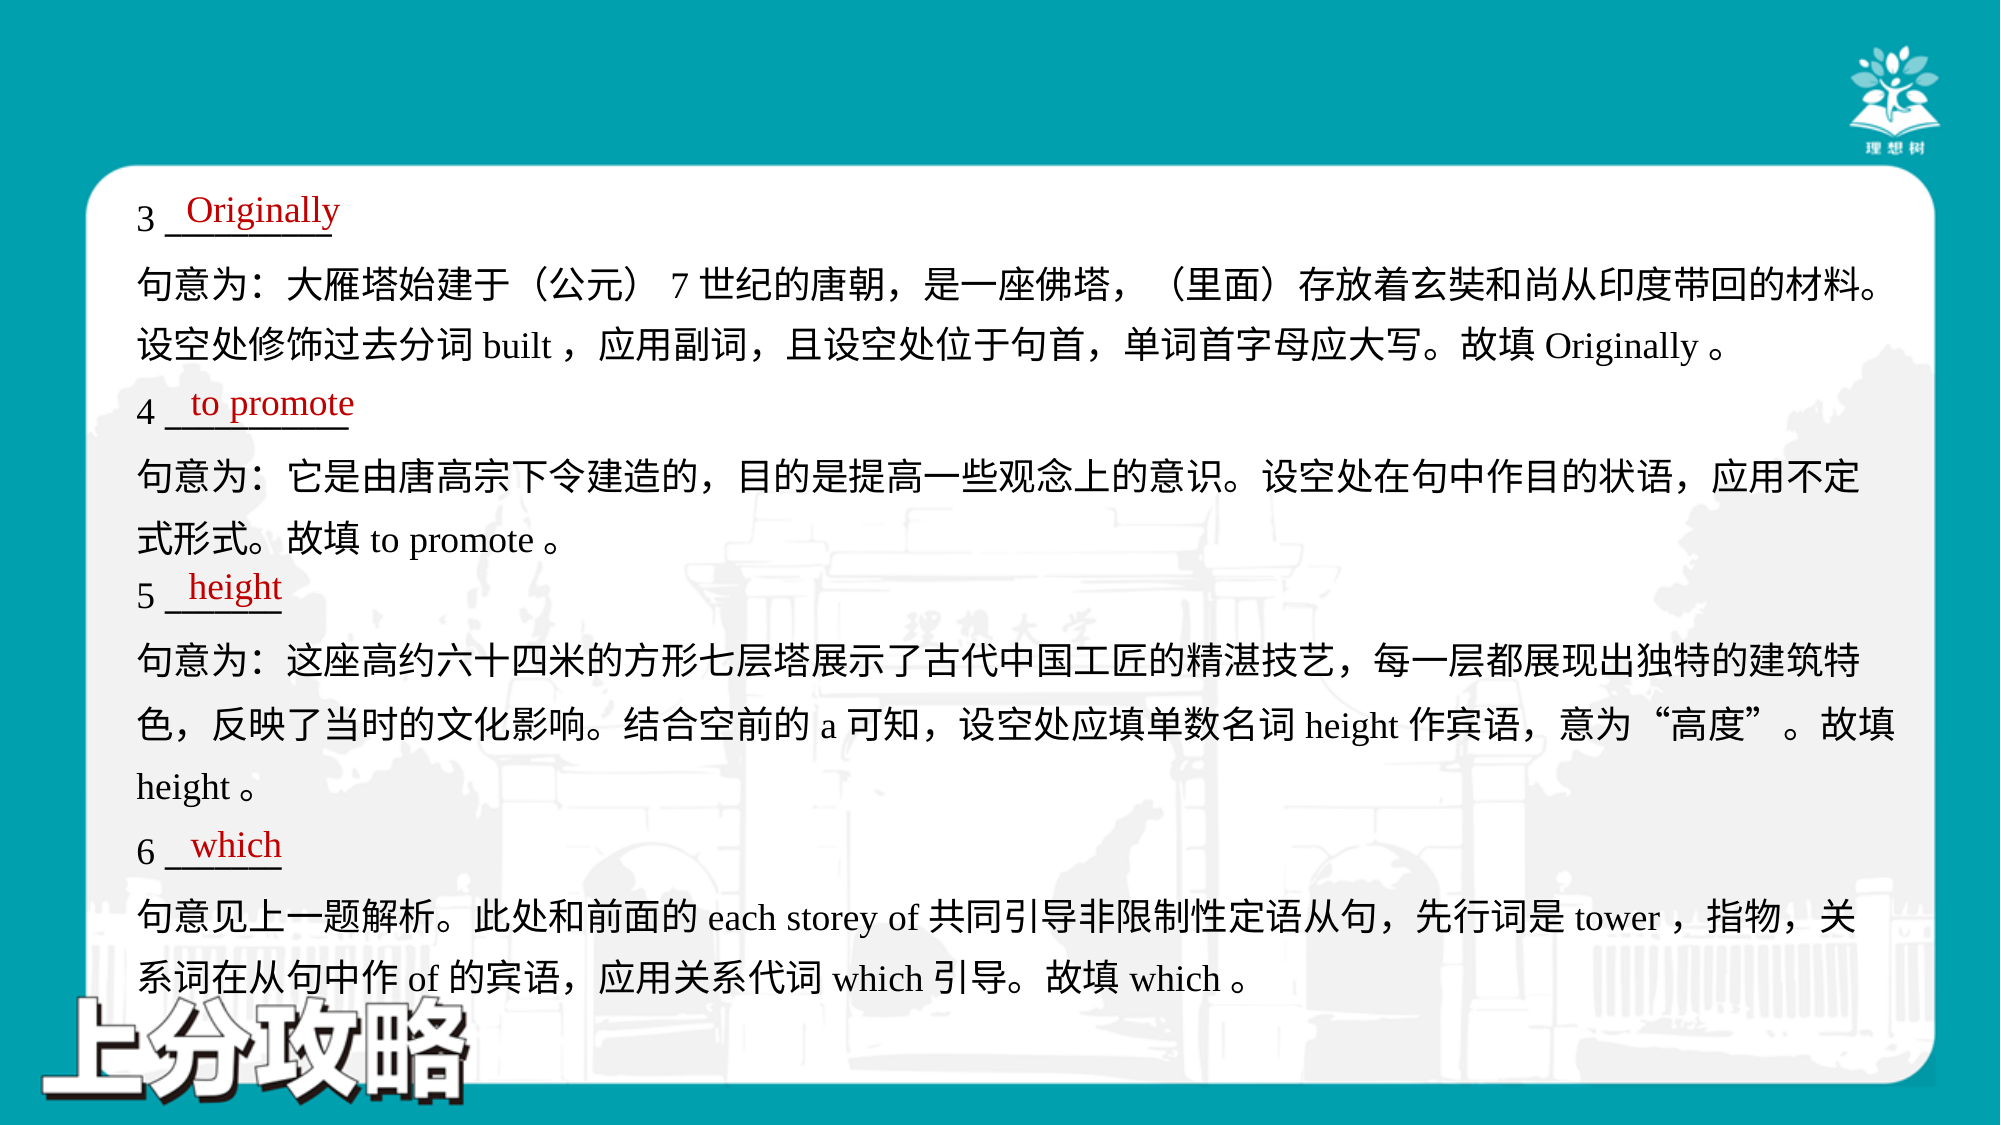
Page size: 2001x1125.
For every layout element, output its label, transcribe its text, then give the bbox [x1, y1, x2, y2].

text_box 3 __________ [136, 176, 1865, 233]
text_box height [174, 544, 296, 602]
text_box 句意为：大雁塔始建于（公元）7世纪的唐朝，是一座佛塔，（里面）存放着玄奘和尚从印度带回的材料。 设空处修饰过去分词built，应用副词，且设空处位于句首，单词首字母应大写。故填Originally。 [136, 241, 1865, 361]
text_box 6 _______ [136, 809, 1865, 866]
text_box 句意见上一题解析。此处和前面的each storey of共同引导非限制性定语从句，先行词是tower，指物，关 系词在从句中作of的宾语，应用关系代词which引导。故填which。 [136, 873, 1865, 993]
text_box 句意为：它是由唐高宗下令建造的，目的是提高一些观念上的意识。设空处在句中作目的状语，应用不定 式形式。故填to promote。 [136, 433, 1865, 553]
text_box Originally [172, 167, 355, 225]
picture [0, 0, 2000, 1125]
text_box 5 _______ [136, 553, 1865, 610]
text_box 4 ___________ [136, 369, 1865, 426]
text_box to promote [172, 360, 374, 417]
text_box 句意为：这座高约六十四米的方形七层塔展示了古代中国工匠的精湛技艺，每一层都展现出独特的建筑特 色，反映了当时的文化影响。结合空前的a可知，设空处应填单数名词height作宾语，意为“高度”。故填 height。 [136, 617, 1865, 802]
text_box which [176, 802, 296, 860]
